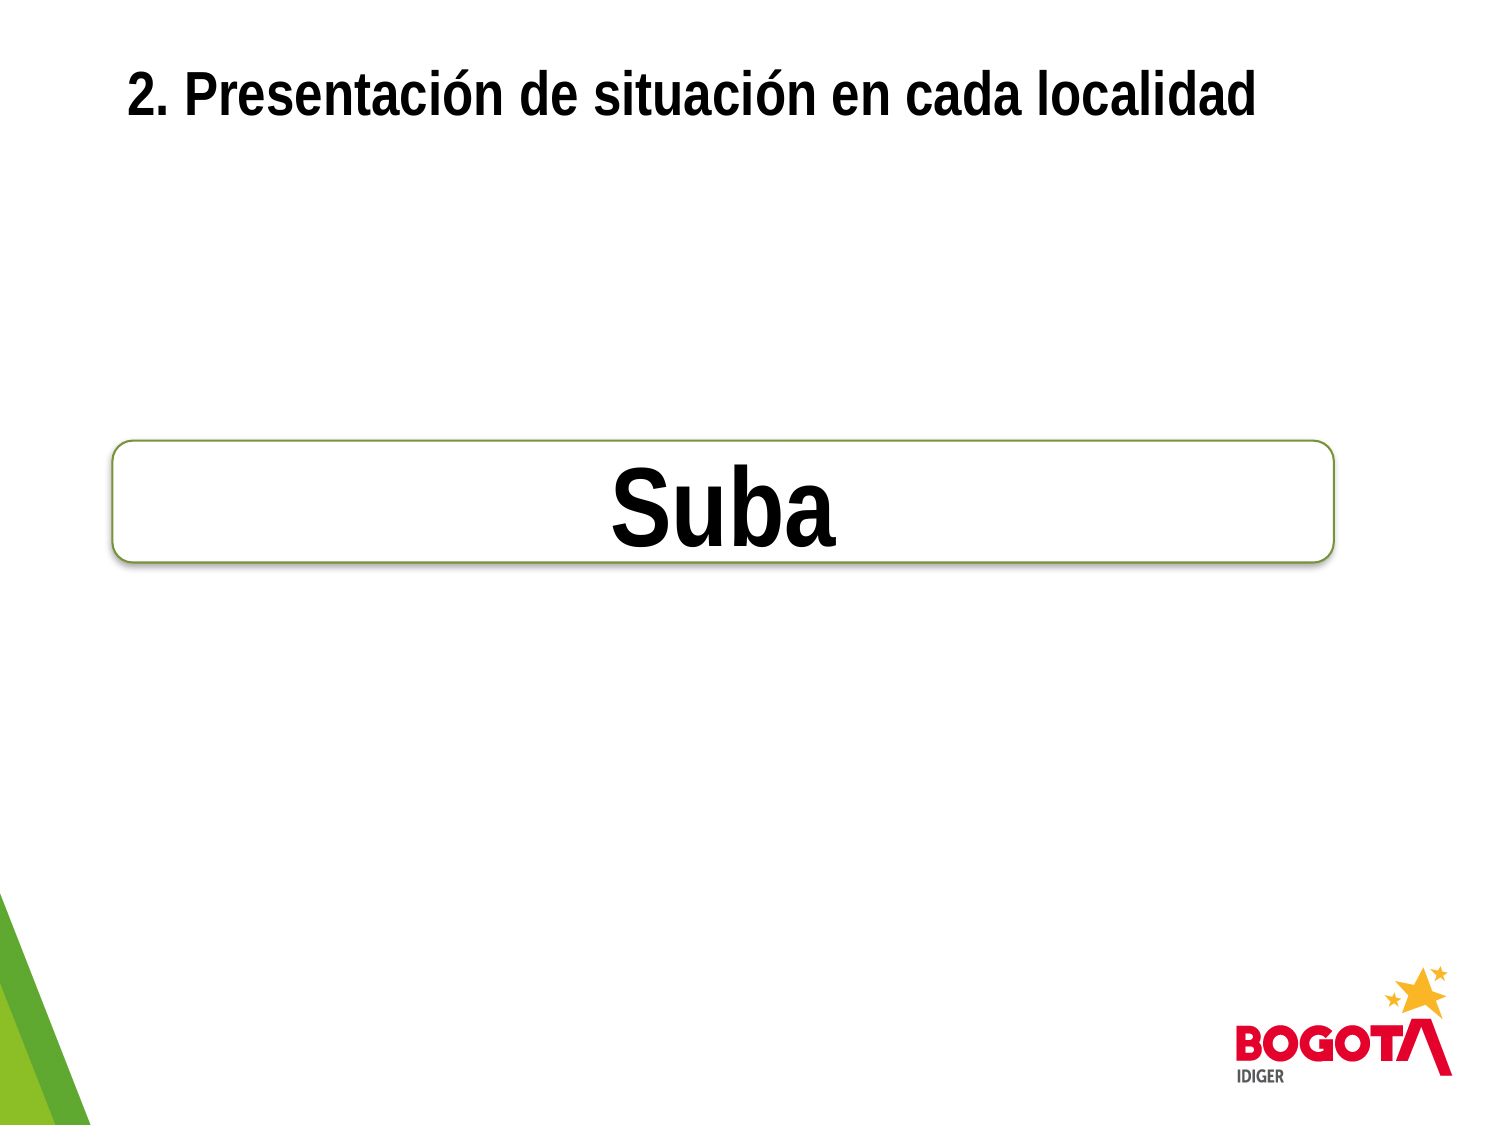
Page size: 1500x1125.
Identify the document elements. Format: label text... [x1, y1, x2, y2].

picture [0, 0, 1500, 1125]
text_box Suba [111, 439, 1335, 564]
title 2. Presentación de situación en cada localidad [112, 20, 1388, 161]
